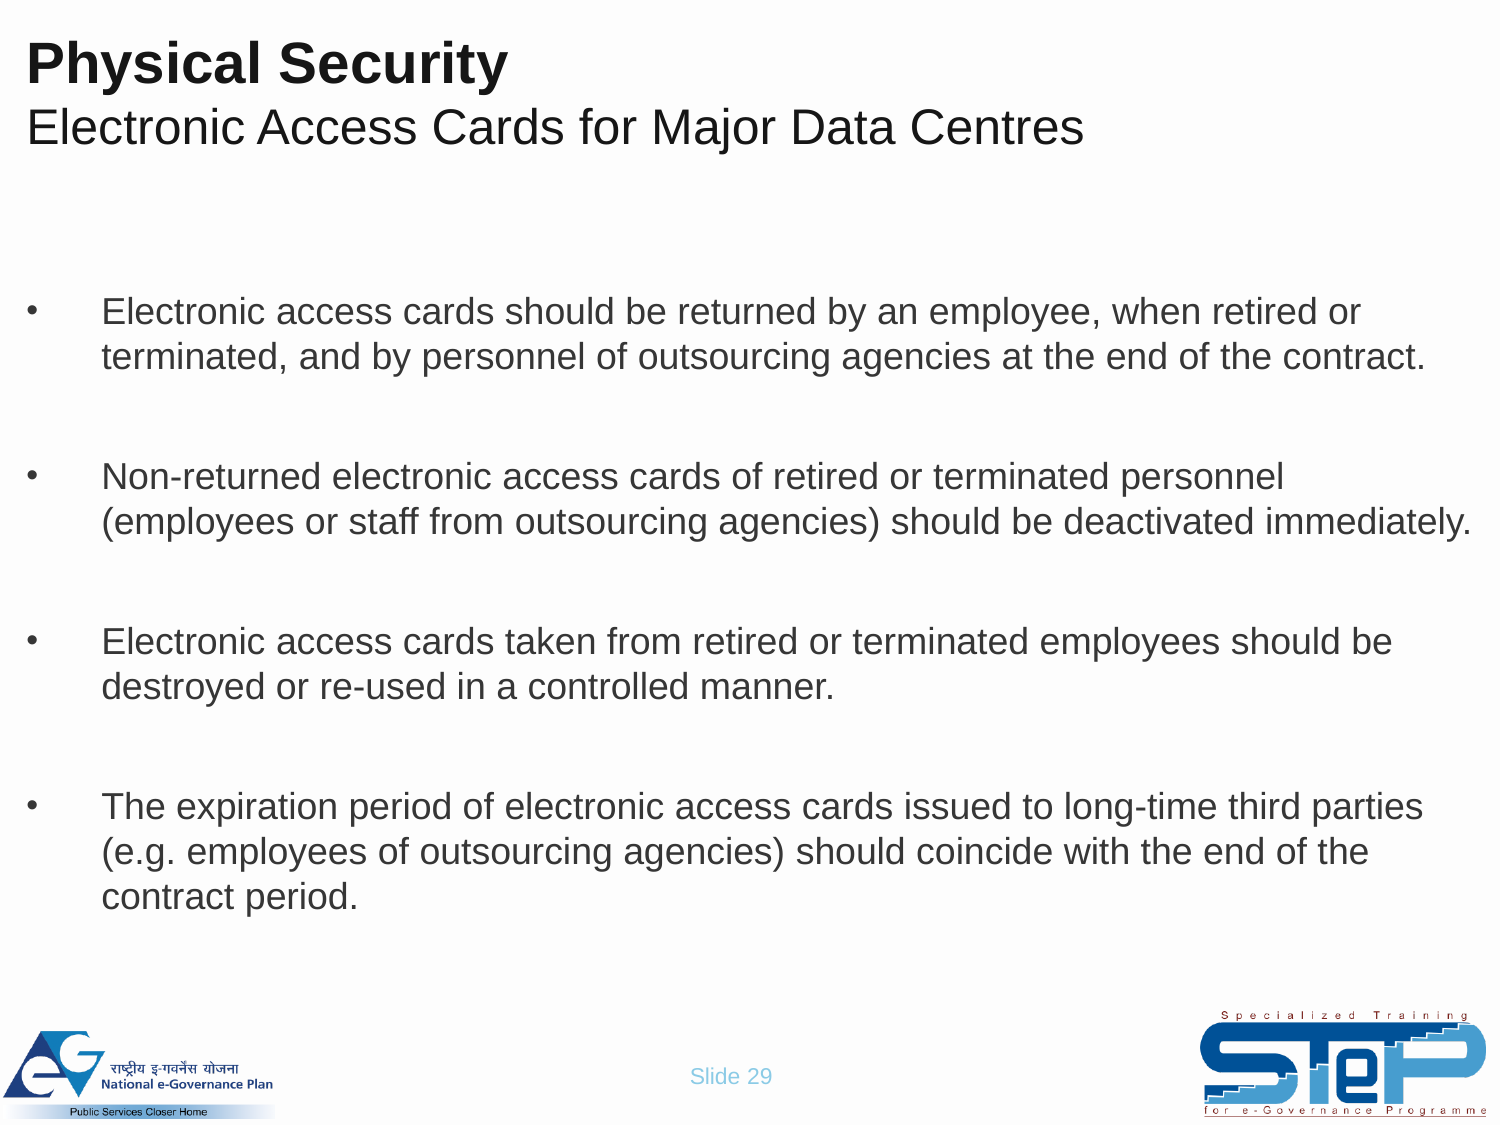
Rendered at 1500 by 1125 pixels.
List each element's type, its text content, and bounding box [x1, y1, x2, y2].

picture [2, 1031, 275, 1119]
list Electronic access cards should be returned by an employee, when retired or terminated, and by personnel of outsourcing agencies at the end of the contract. Non-returned electronic access cards of retired or terminated personnel (employees or staff from outsourcing agencies) should be deactivated immediately. Electronic access cards taken from retired or terminated employees should be destroyed or re-used in a controlled manner. The expiration period of electronic access cards issued to long-time third parties (e.g. employees of outsourcing agencies) should coincide with the end of the contract period. [26, 287, 1474, 999]
picture [1200, 1011, 1486, 1117]
title Physical Security Electronic Access Cards for Major Data Centres [26, 24, 1472, 150]
